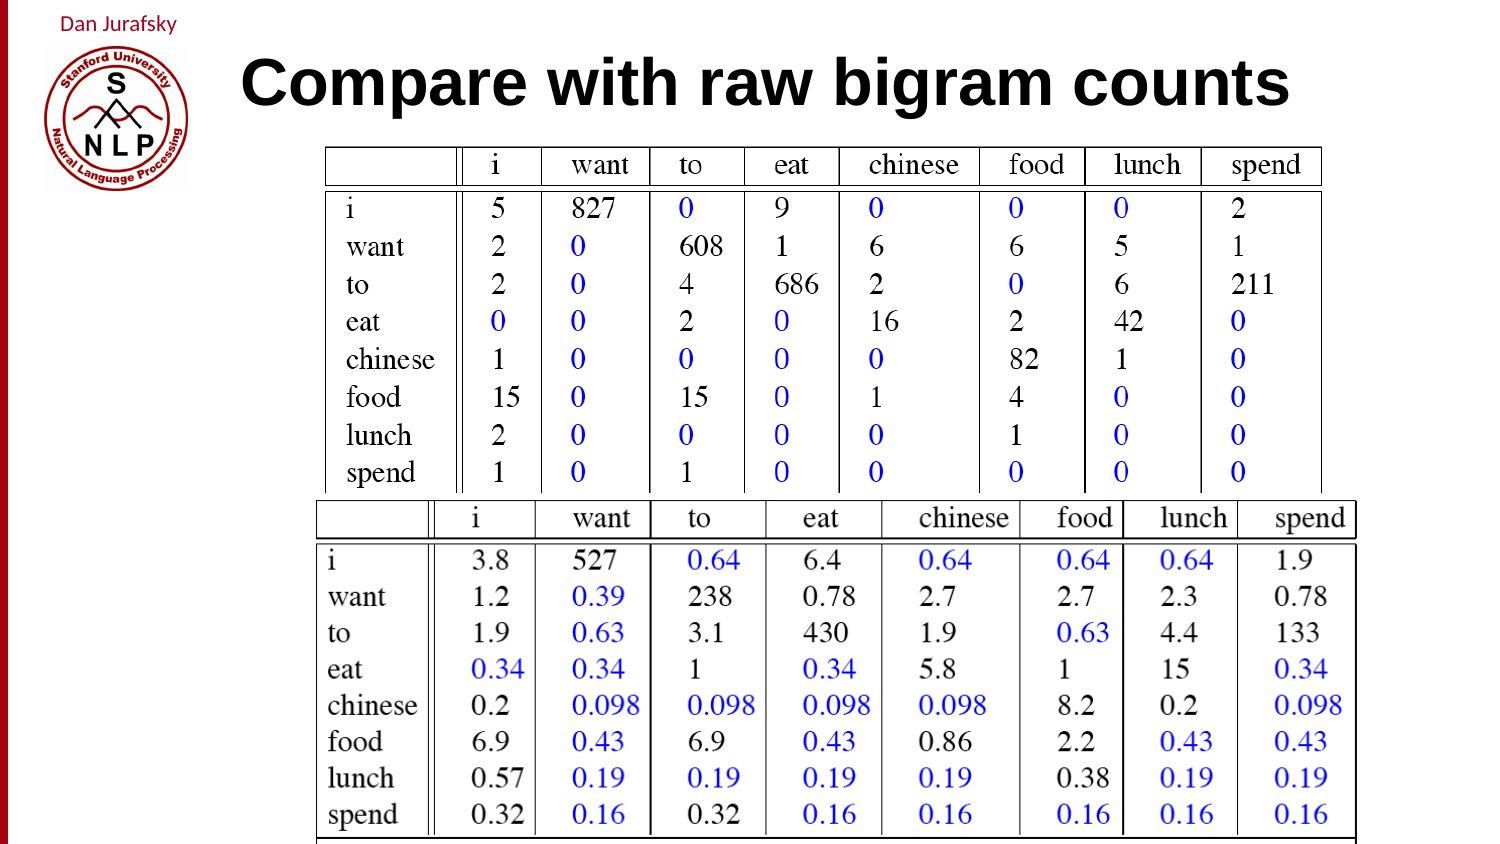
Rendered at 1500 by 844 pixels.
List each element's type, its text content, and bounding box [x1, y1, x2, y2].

picture [44, 46, 188, 191]
picture [312, 134, 1363, 844]
title Compare with raw bigram counts [225, 4, 1450, 127]
